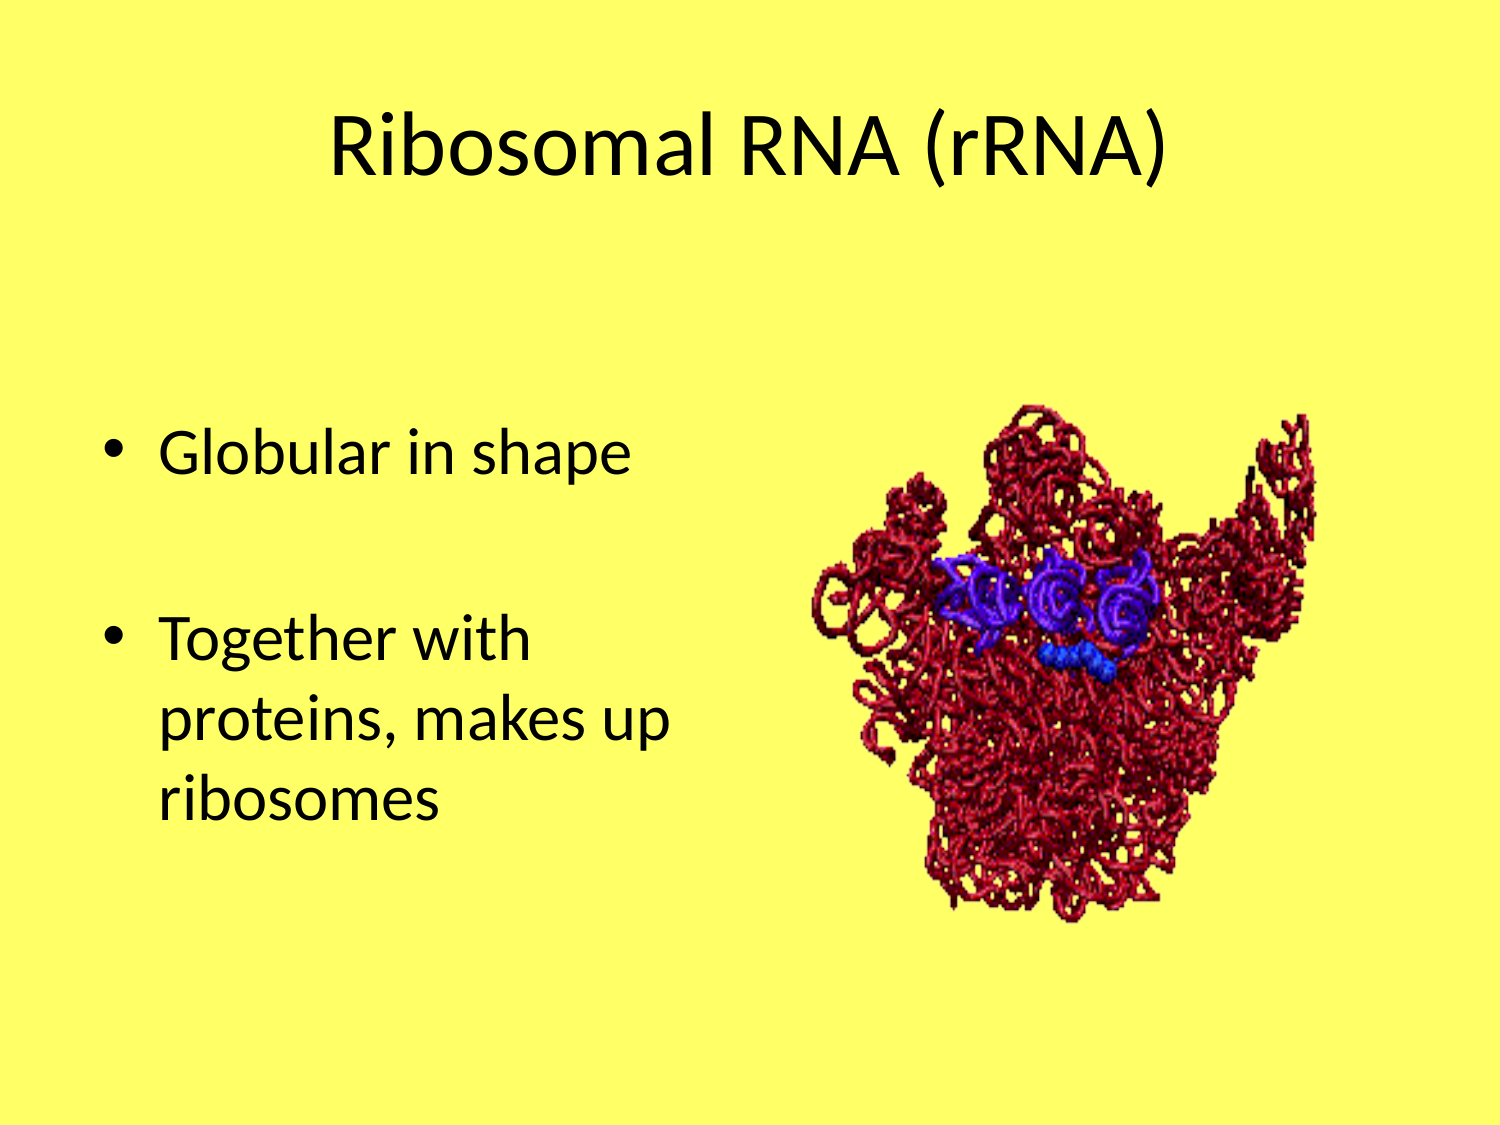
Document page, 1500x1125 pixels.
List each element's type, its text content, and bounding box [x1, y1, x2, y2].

list Globular in shape Together with proteins, makes up ribosomes [87, 399, 725, 876]
title Ribosomal RNA (rRNA) [74, 44, 1426, 233]
picture [730, 262, 1500, 1025]
